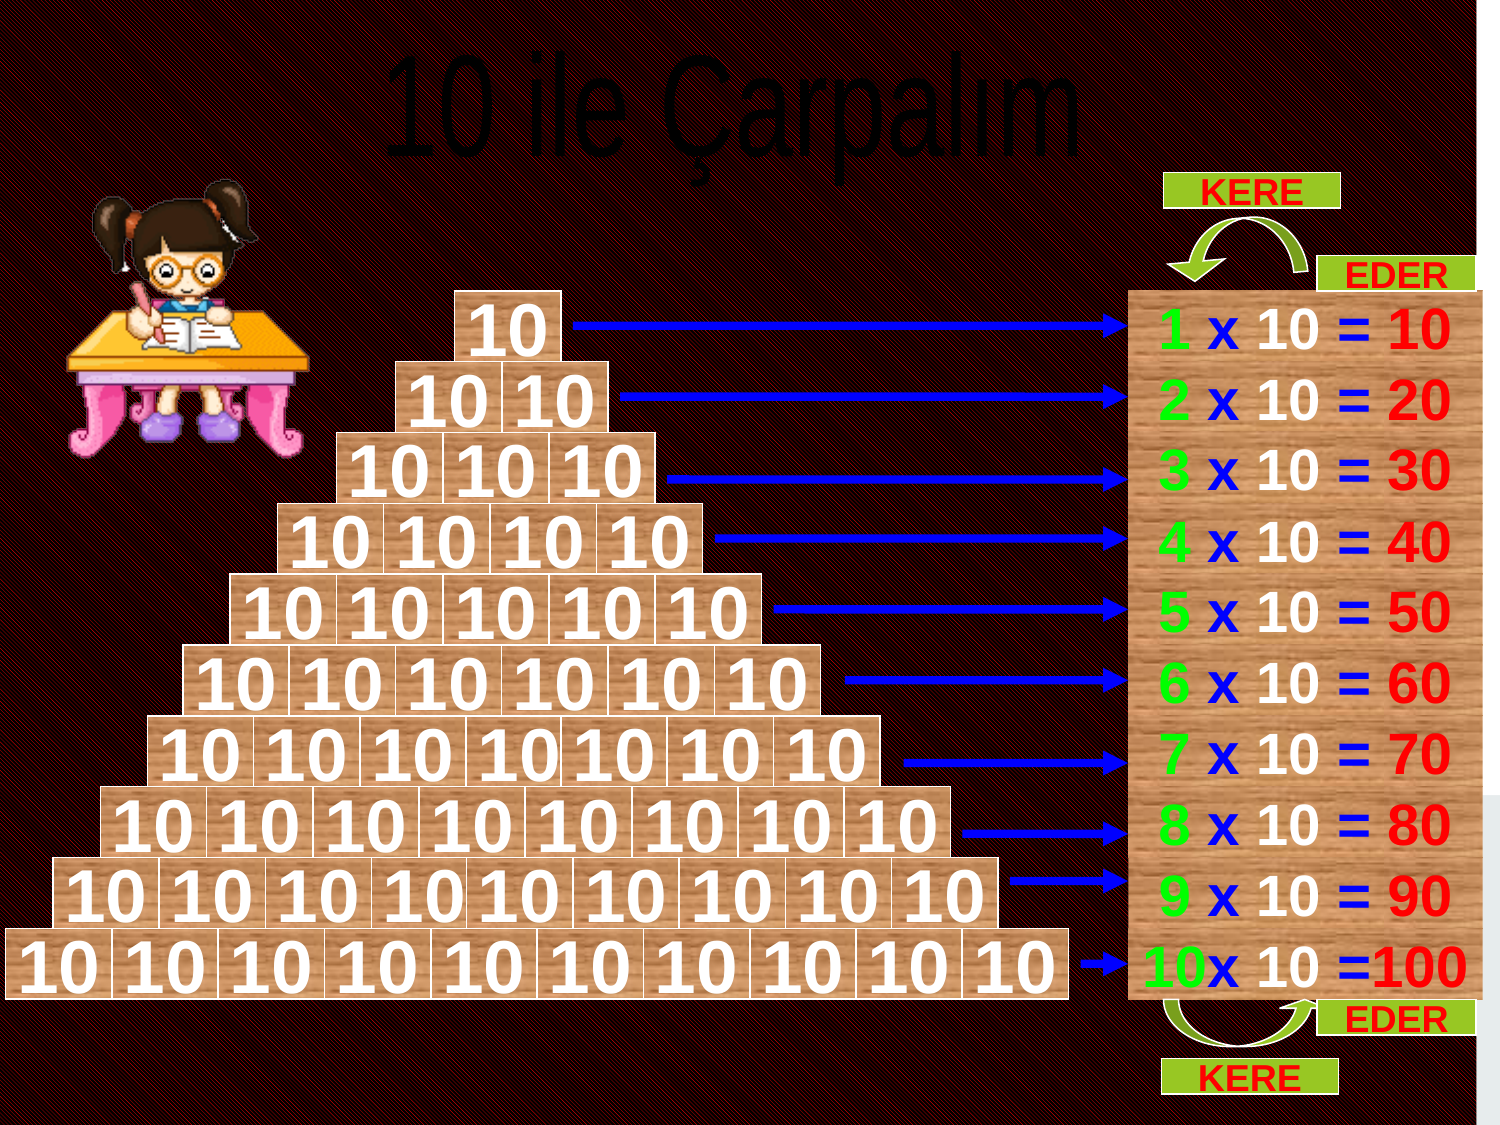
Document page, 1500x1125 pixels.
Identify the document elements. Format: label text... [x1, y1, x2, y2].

text_box 10 [785, 857, 891, 928]
text_box 10 [560, 715, 667, 786]
text_box 6 x 10 = 60 [1128, 644, 1483, 715]
text_box [667, 473, 1128, 486]
text_box 7 x 10 = 70 [1128, 715, 1483, 786]
text_box 8 x 10 = 80 [1128, 786, 1483, 857]
text_box 10 [501, 361, 609, 432]
text_box 10 [277, 503, 383, 574]
text_box 10 [714, 645, 821, 715]
text_box 3 x 10 = 30 [1128, 431, 1483, 503]
text_box [620, 390, 1128, 403]
text_box 10 [655, 574, 762, 645]
text_box 10 [395, 361, 501, 432]
text_box KERE [1161, 1058, 1339, 1094]
text_box EDER [1316, 255, 1477, 291]
text_box 10 [182, 645, 289, 715]
text_box 10 [773, 715, 880, 786]
text_box 10 [525, 786, 631, 857]
text_box 9 x 10 = 90 [1128, 857, 1483, 928]
picture [28, 172, 343, 481]
text_box 10 [667, 715, 773, 786]
text_box 10 [490, 503, 596, 574]
text_box 10 [891, 857, 998, 928]
text_box [714, 532, 1128, 545]
text_box 10 [608, 645, 714, 715]
text_box 10 [572, 857, 679, 928]
text_box [572, 319, 1129, 333]
text_box 10 [679, 857, 785, 928]
text_box 10 [395, 645, 501, 715]
text_box 10 [253, 715, 359, 786]
text_box [903, 756, 1128, 770]
text_box 10 [430, 928, 537, 1000]
text_box 10 [324, 928, 430, 1000]
text_box 10 [643, 928, 749, 1000]
text_box 10 [738, 786, 844, 857]
text_box 10 [52, 857, 159, 928]
text_box 10 [265, 857, 371, 928]
text_box [1080, 957, 1128, 971]
text_box 10 [501, 645, 608, 715]
text_box 10 [844, 786, 951, 857]
text_box 10 [631, 786, 738, 857]
text_box 10 [218, 928, 324, 1000]
text_box 10 [383, 503, 490, 574]
text_box 10 [359, 715, 466, 786]
text_box 10 [100, 786, 206, 857]
text_box 10 [466, 715, 560, 786]
text_box 10 [289, 645, 395, 715]
text_box 10 [336, 574, 442, 645]
text_box 10x 10 =100 [1128, 928, 1483, 1000]
text_box 10 [596, 503, 703, 574]
text_box 10 [111, 928, 218, 1000]
text_box [962, 827, 1128, 841]
text_box 10 [230, 574, 336, 645]
text_box KERE [1163, 172, 1341, 208]
text_box 5 x 10 = 50 [1128, 573, 1483, 644]
text_box 10 [312, 786, 418, 857]
text_box 10 [548, 574, 655, 645]
text_box [1167, 217, 1308, 282]
text_box 10 [371, 857, 466, 928]
text_box [844, 674, 1128, 687]
text_box 10 [537, 928, 643, 1000]
text_box 10 [548, 432, 656, 503]
text_box 10 [856, 928, 962, 1000]
text_box 10 [442, 574, 548, 645]
text_box 1 x 10 = 10 [1128, 290, 1483, 361]
text_box 4 x 10 = 40 [1128, 503, 1483, 573]
text_box 10 [159, 857, 265, 928]
text_box 2 x 10 = 20 [1128, 361, 1483, 431]
text_box 10 [418, 786, 525, 857]
text_box [1163, 999, 1316, 1047]
text_box 10 [5, 928, 111, 1000]
text_box EDER [1316, 999, 1477, 1035]
text_box 10 [442, 432, 548, 503]
text_box 10 [749, 928, 856, 1000]
text_box [773, 603, 1128, 616]
text_box [1009, 874, 1128, 888]
text_box 10 [336, 432, 442, 503]
text_box 10 [466, 857, 572, 928]
text_box 10 [454, 290, 561, 361]
text_box 10 [206, 786, 312, 857]
text_box 10 [962, 928, 1069, 1000]
text_box 10 [147, 715, 253, 786]
